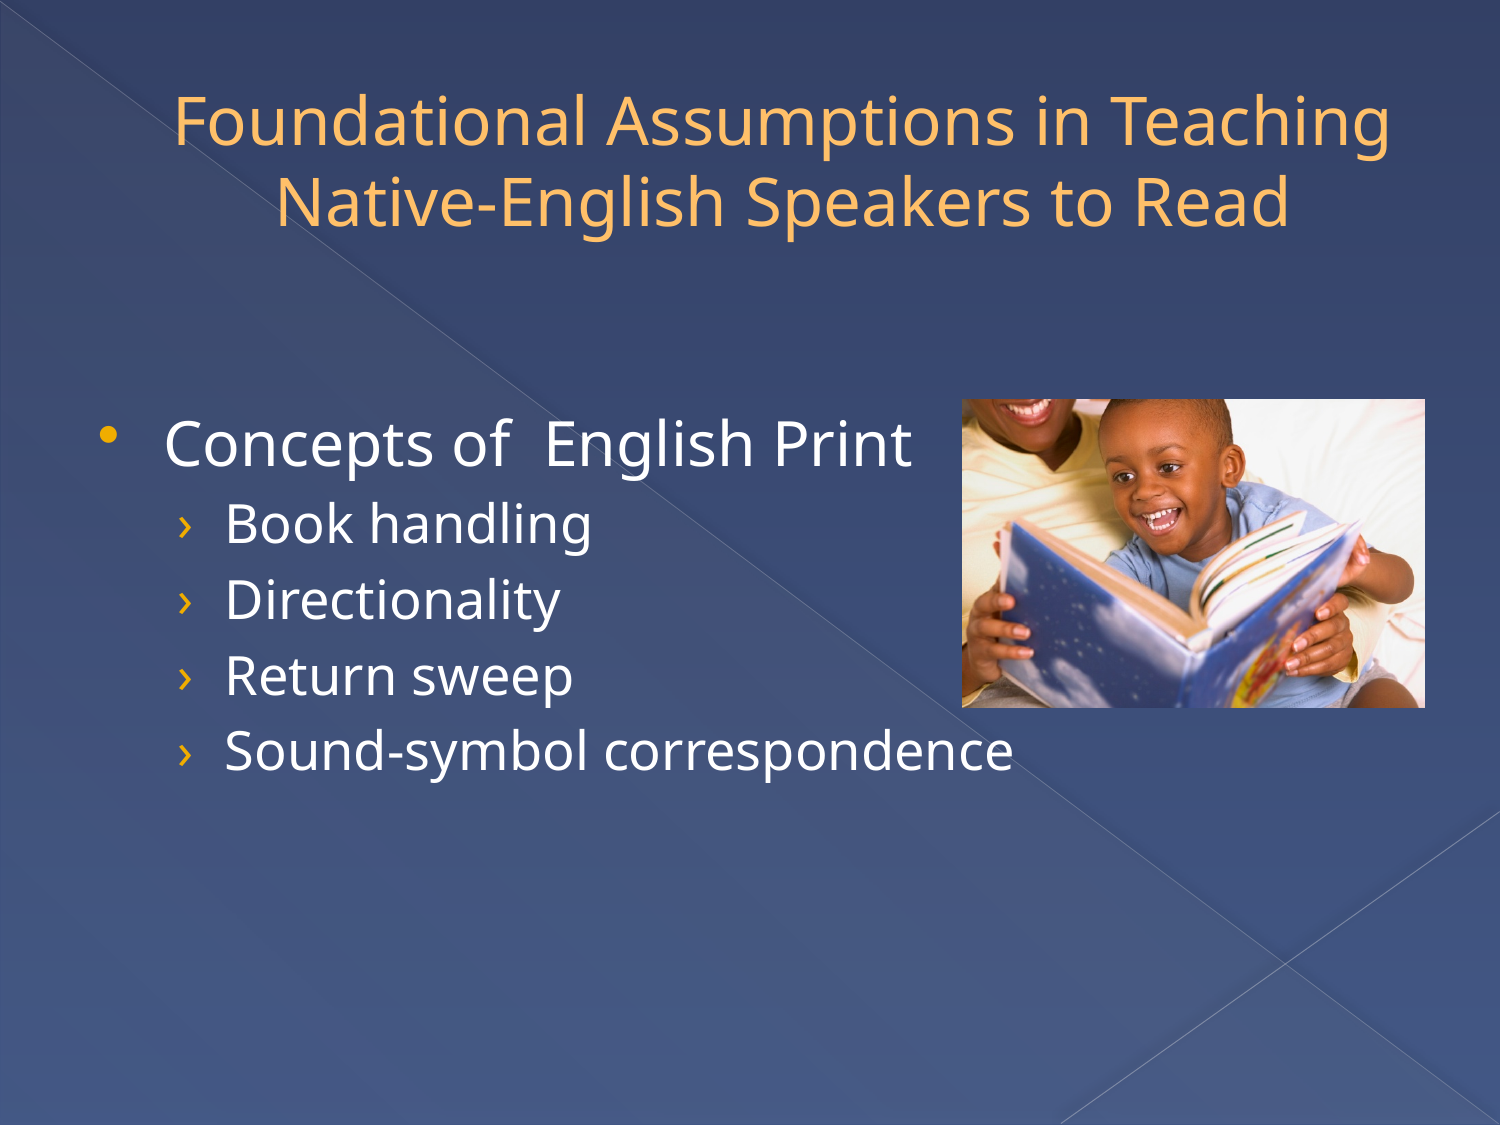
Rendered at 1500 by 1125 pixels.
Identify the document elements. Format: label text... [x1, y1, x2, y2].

title Foundational Assumptions in Teaching Native-English Speakers to Read [75, 43, 1425, 274]
picture [962, 399, 1426, 709]
list Concepts of English Print Book handling Directionality Return sweep Sound-symbol correspondence [75, 308, 1425, 1059]
